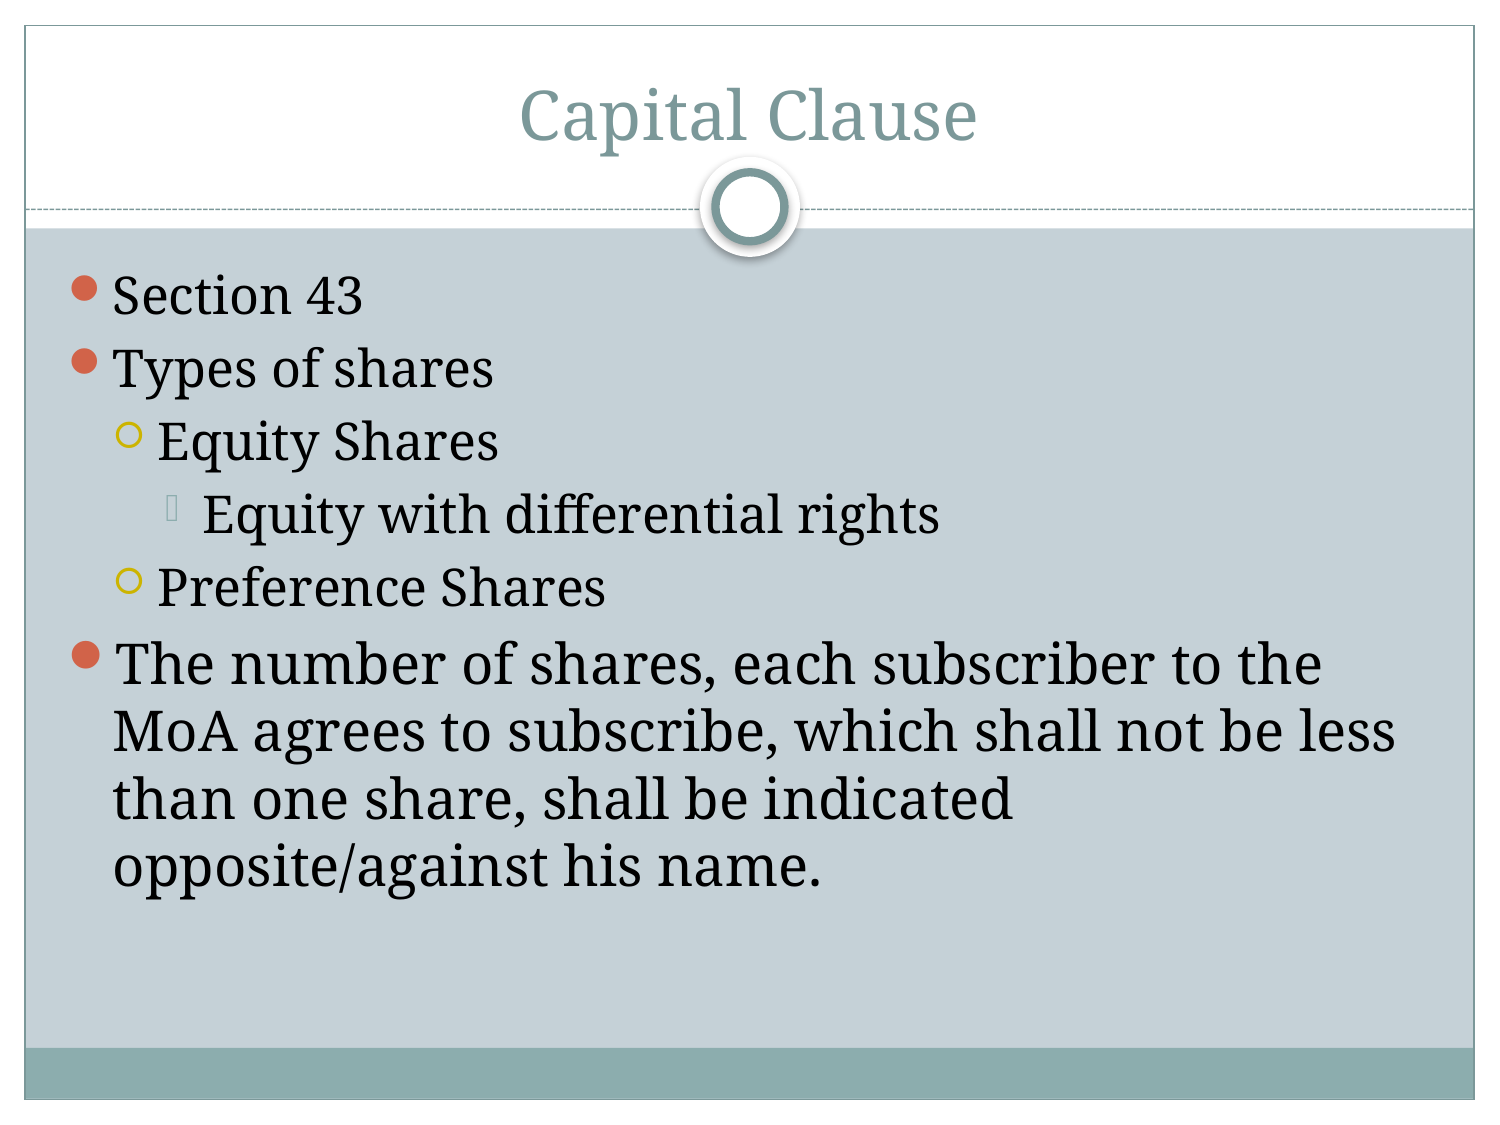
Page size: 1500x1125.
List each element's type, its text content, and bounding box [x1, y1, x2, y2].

title Capital Clause [49, 37, 1450, 162]
list Section 43 Types of shares Equity Shares Equity with differential rights Preference Shares The number of shares, each subscriber to the MoA agrees to subscribe, which shall not be less than one share, shall be indicated opposite/against his name. [53, 255, 1449, 1006]
